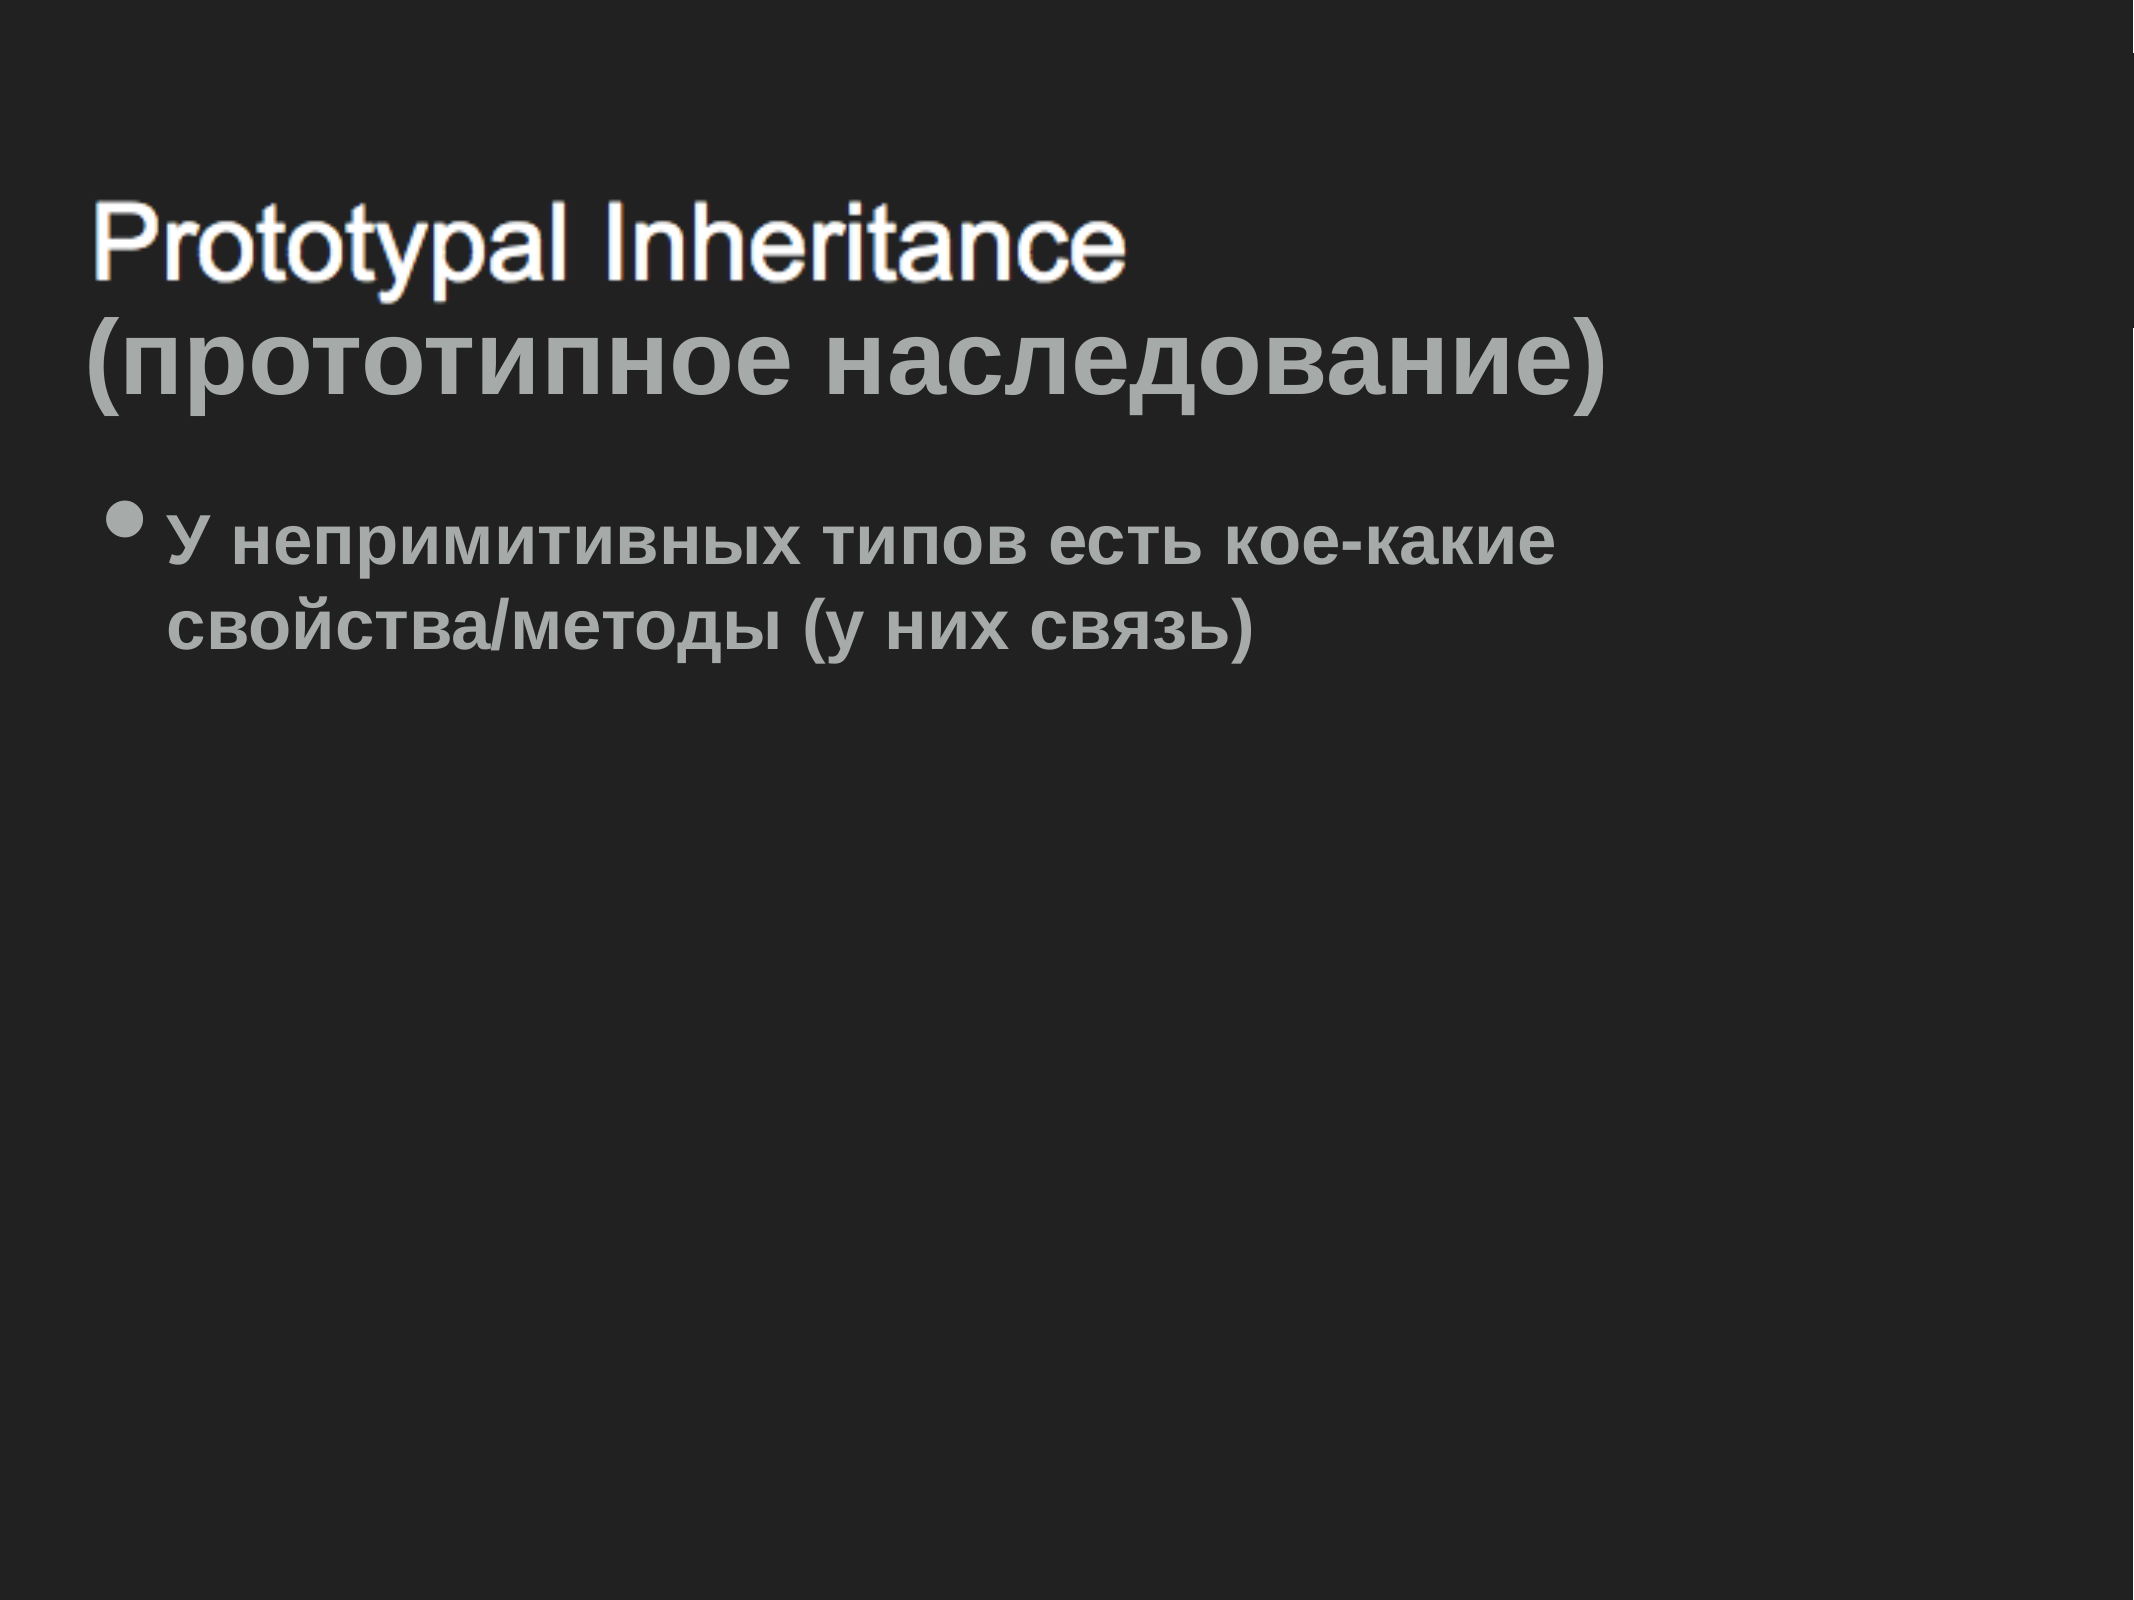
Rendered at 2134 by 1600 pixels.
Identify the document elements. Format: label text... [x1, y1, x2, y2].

text_box У непримитивных типов есть кое-какие свойства/методы (у них связь) [93, 485, 1820, 672]
picture [0, 53, 2134, 328]
text_box (прототипное наследование) [75, 328, 1619, 425]
